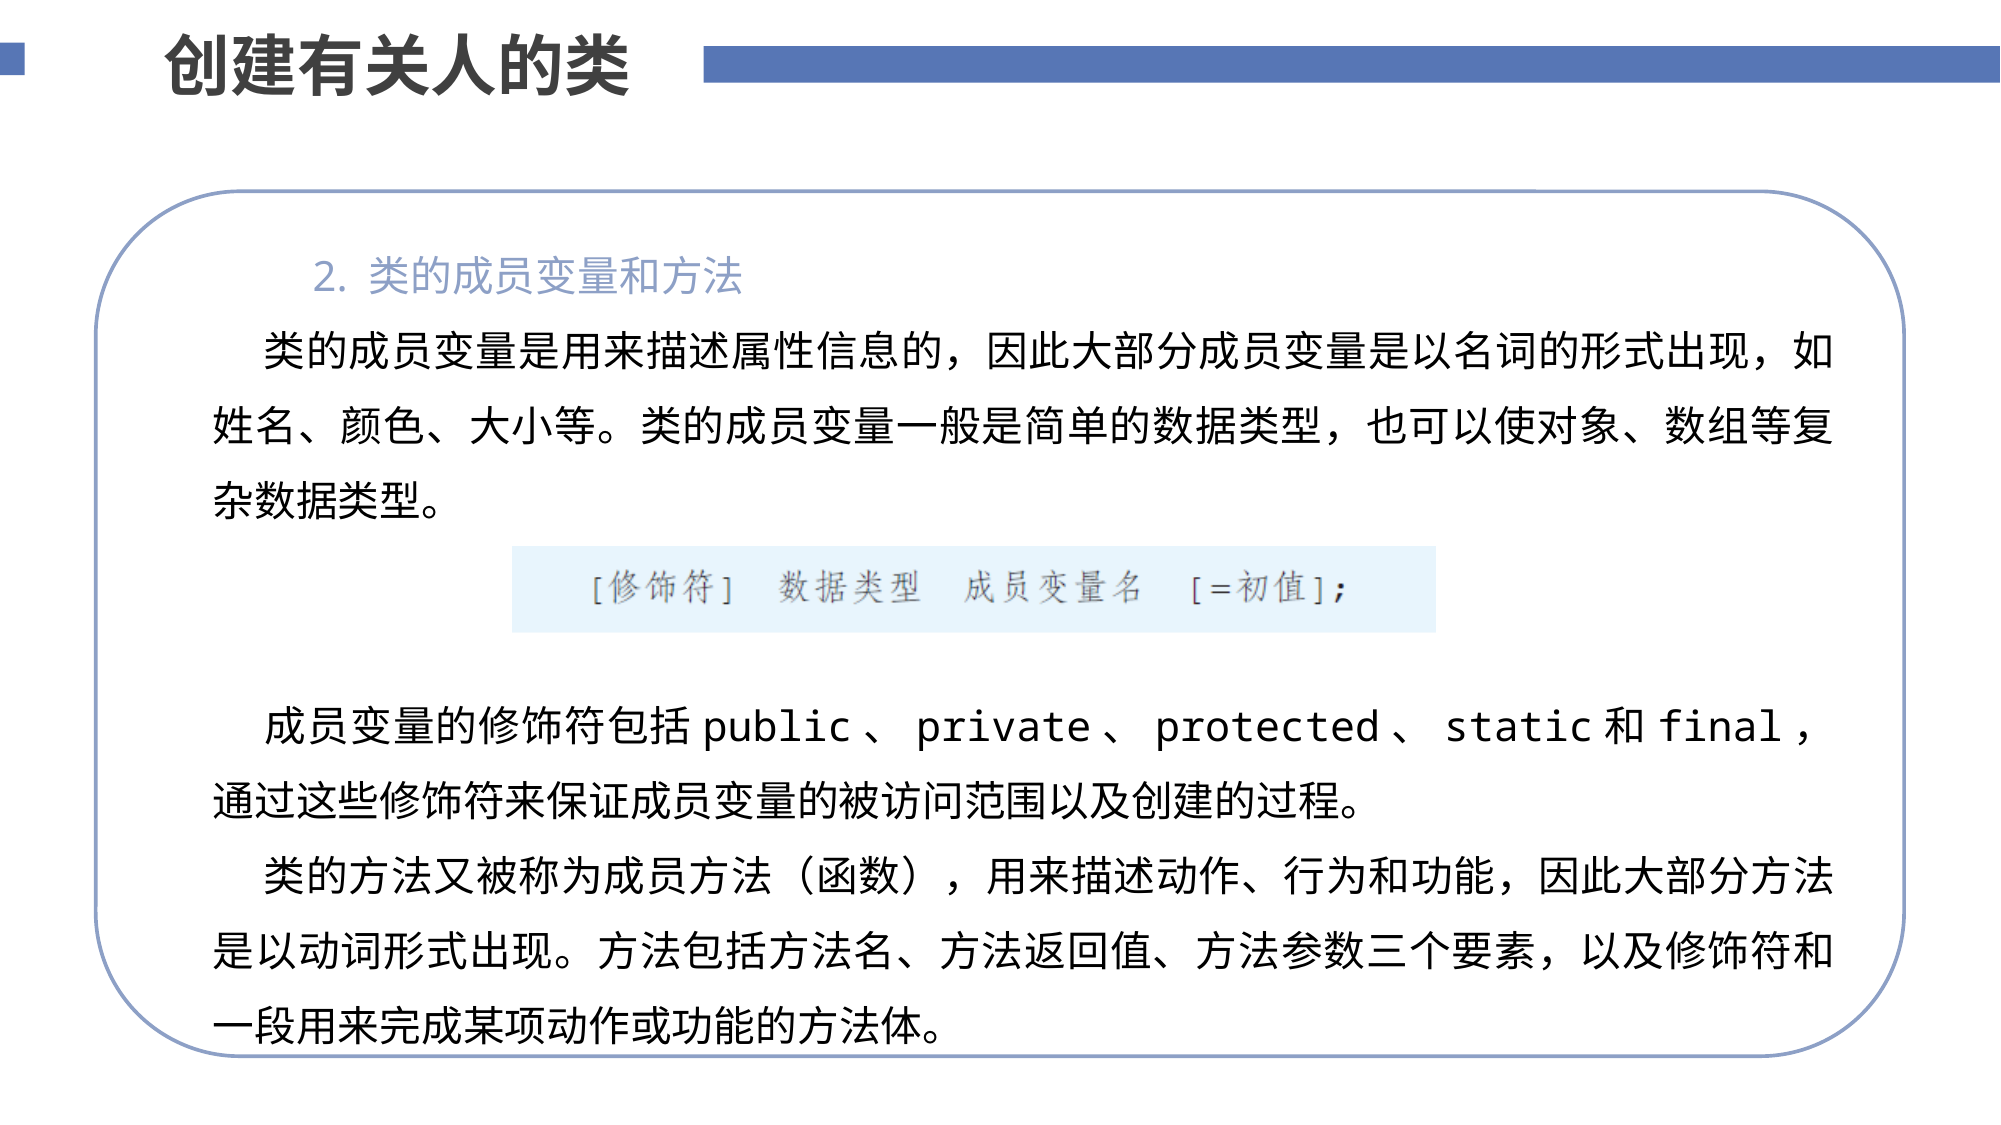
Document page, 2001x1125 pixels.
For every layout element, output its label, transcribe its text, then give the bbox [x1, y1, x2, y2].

picture [512, 546, 1436, 636]
text_box [0, 41, 26, 76]
text_box [94, 190, 1906, 1058]
text_box 创建有关人的类 [163, 23, 632, 104]
text_box 2. 类的成员变量和方法 类的成员变量是用来描述属性信息的，因此大部分成员变量是以名词的形式出现，如姓名、颜色、大小等。类的成员变量一般是简单的数据类型，也可以使对象、数组等复杂数据类型。 成员变量的修饰符包括public、private、protected、static和final，通过这些修饰符来保证成员变量的被访问范围以及创建的过程。 类的方法又被称为成员方法（函数），用来描述动作、行为和功能，因此大部分方法是以动词形式出现。方法包括方法名、方法返回值、方法参数三个要素，以及修饰符和一段用来完成某项动作或功能的方法体。 [212, 225, 1836, 1051]
text_box [702, 45, 2000, 84]
